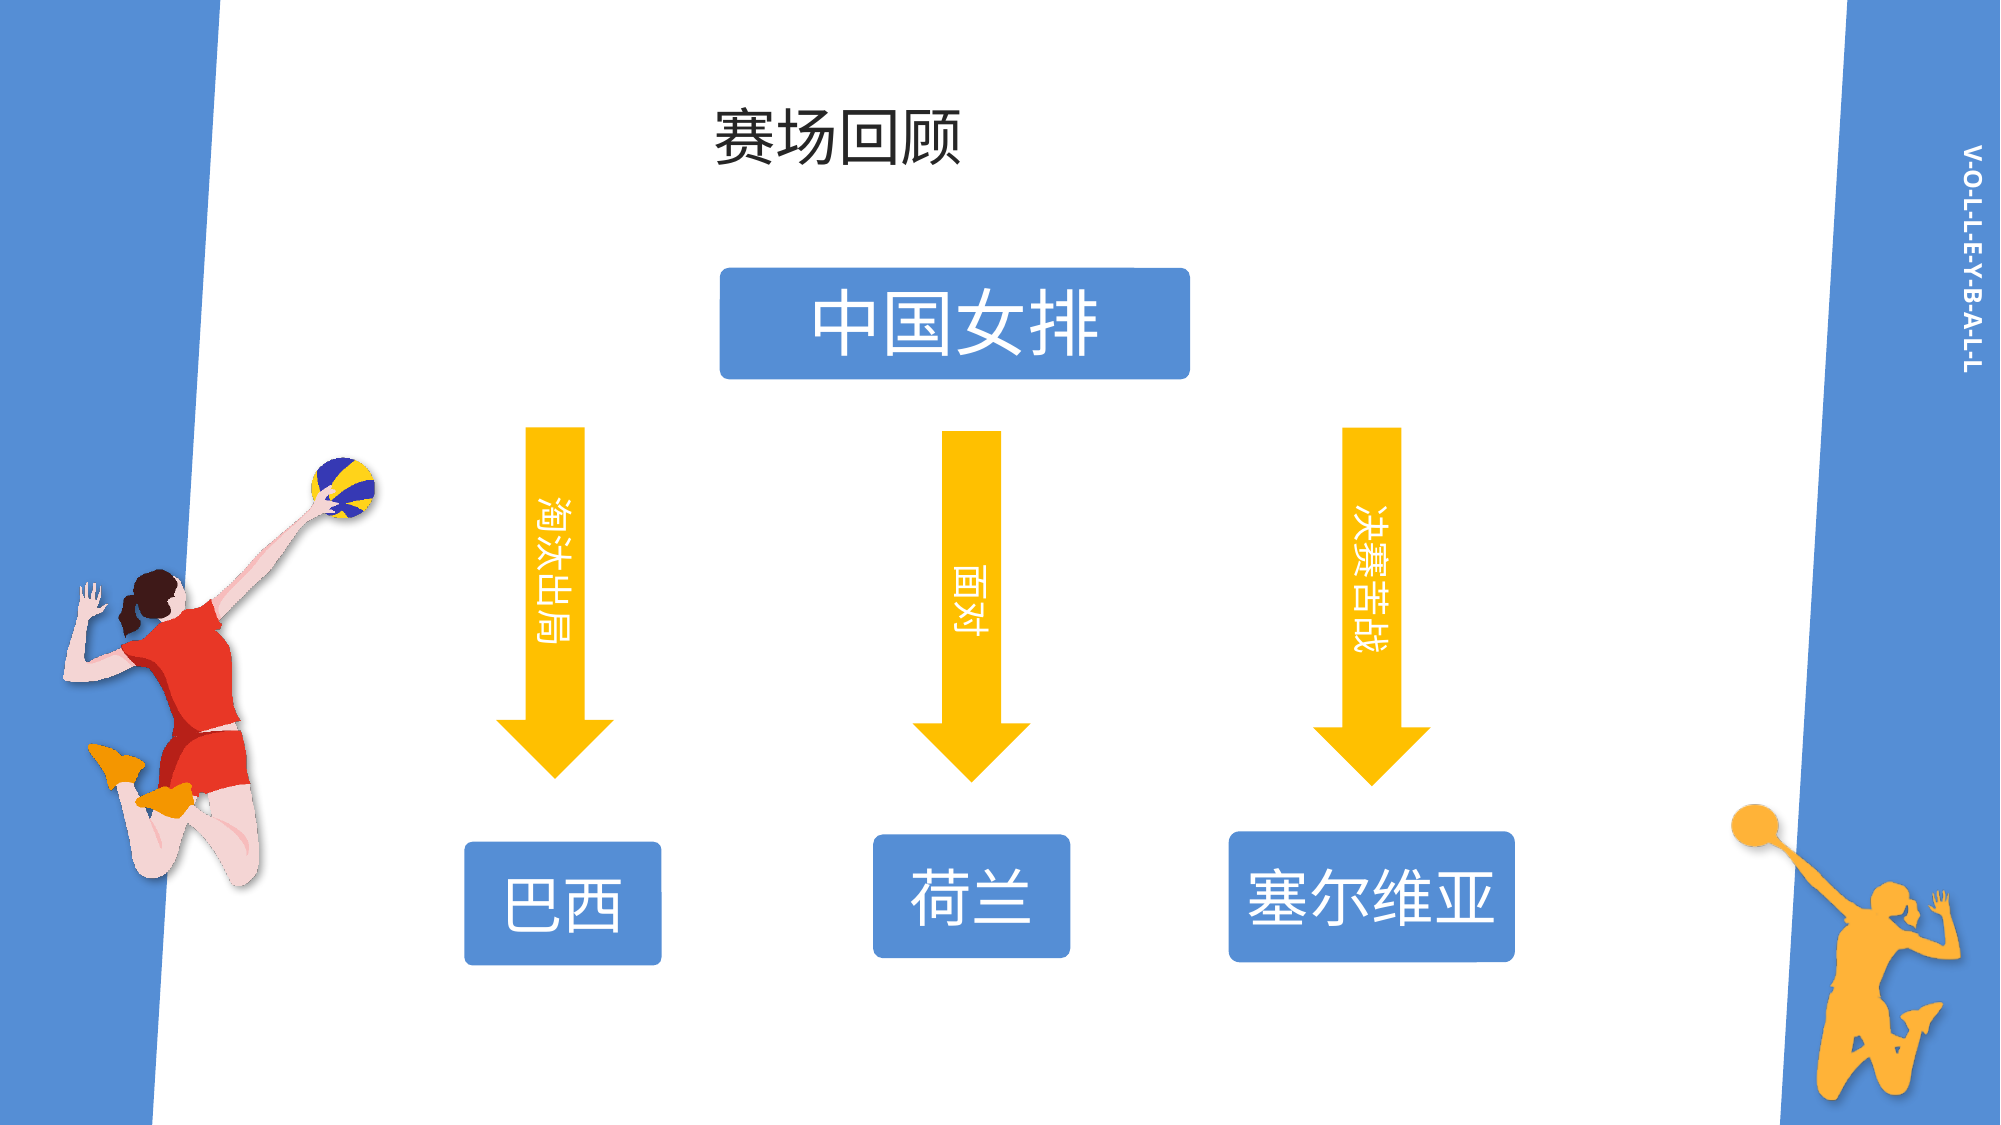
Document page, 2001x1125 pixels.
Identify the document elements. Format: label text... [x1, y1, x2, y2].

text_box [1192, 547, 1552, 667]
picture [1696, 758, 2000, 1125]
text_box 中国女排 [719, 267, 1191, 380]
text_box 荷兰 [873, 834, 1071, 959]
text_box 塞尔维亚 [1228, 831, 1515, 963]
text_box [396, 543, 731, 663]
text_box 赛场回顾 [669, 41, 1241, 230]
text_box 巴西 [464, 841, 662, 966]
picture [35, 435, 392, 910]
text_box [795, 547, 1148, 667]
